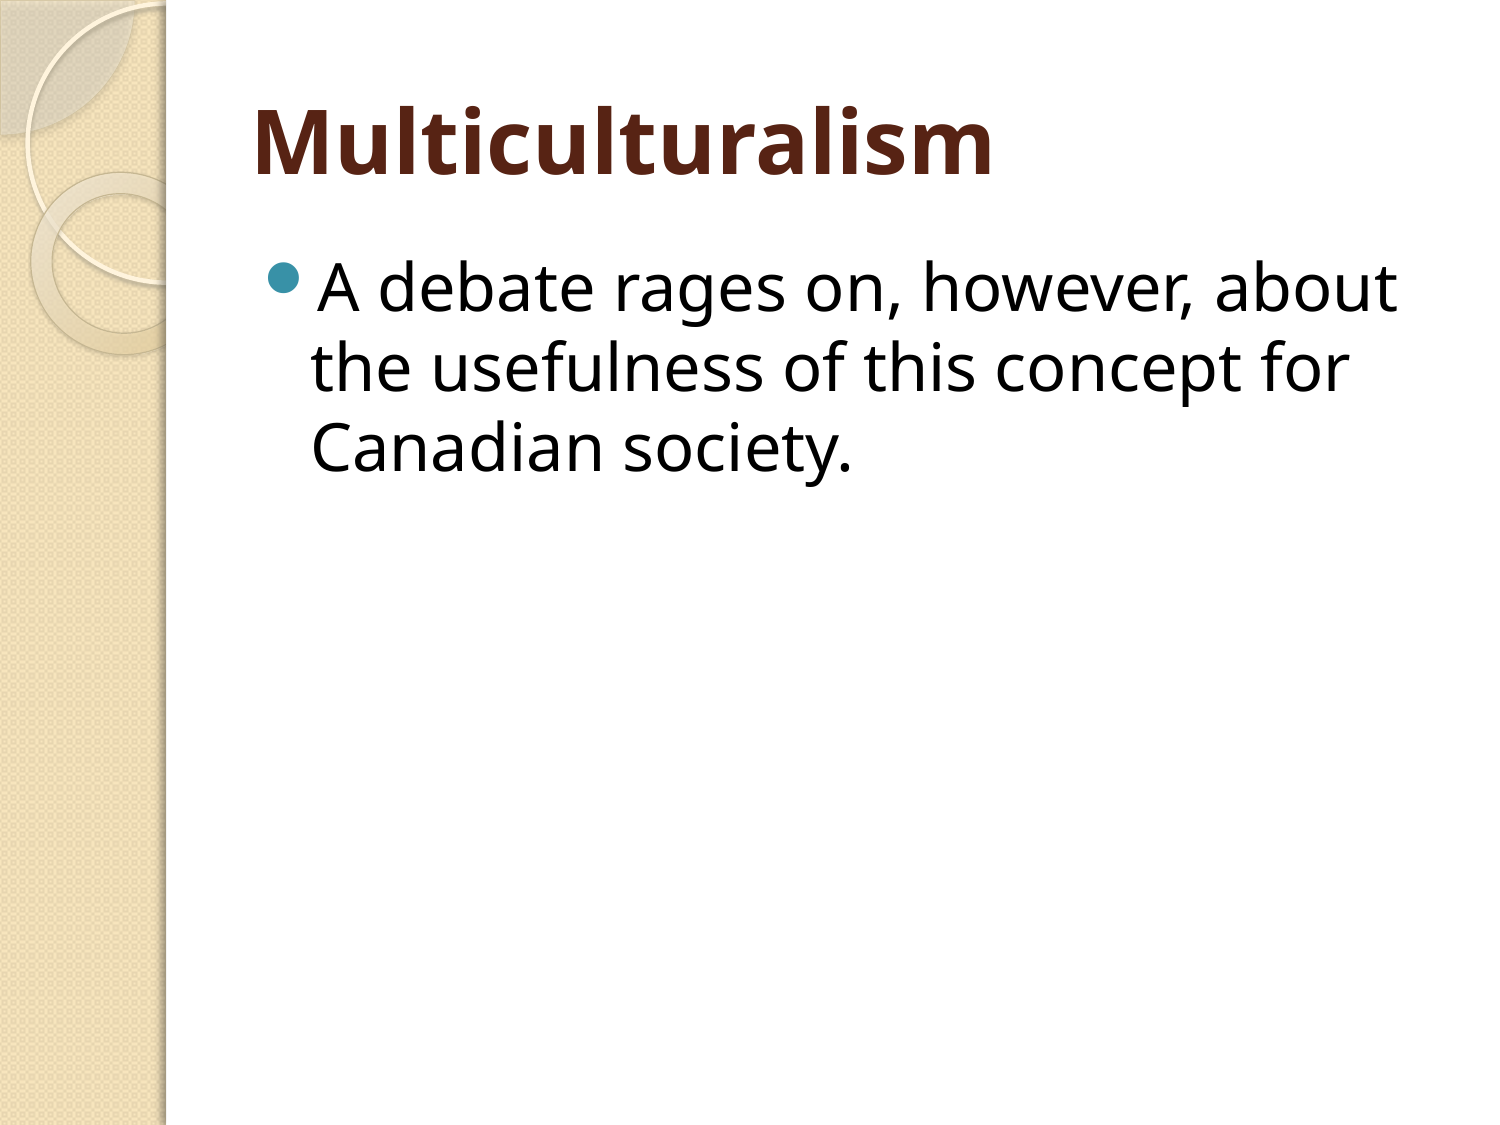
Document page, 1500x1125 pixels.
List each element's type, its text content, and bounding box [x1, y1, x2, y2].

list A debate rages on, however, about the usefulness of this concept for Canadian society. [235, 237, 1466, 1025]
title Multiculturalism [235, 45, 1466, 233]
